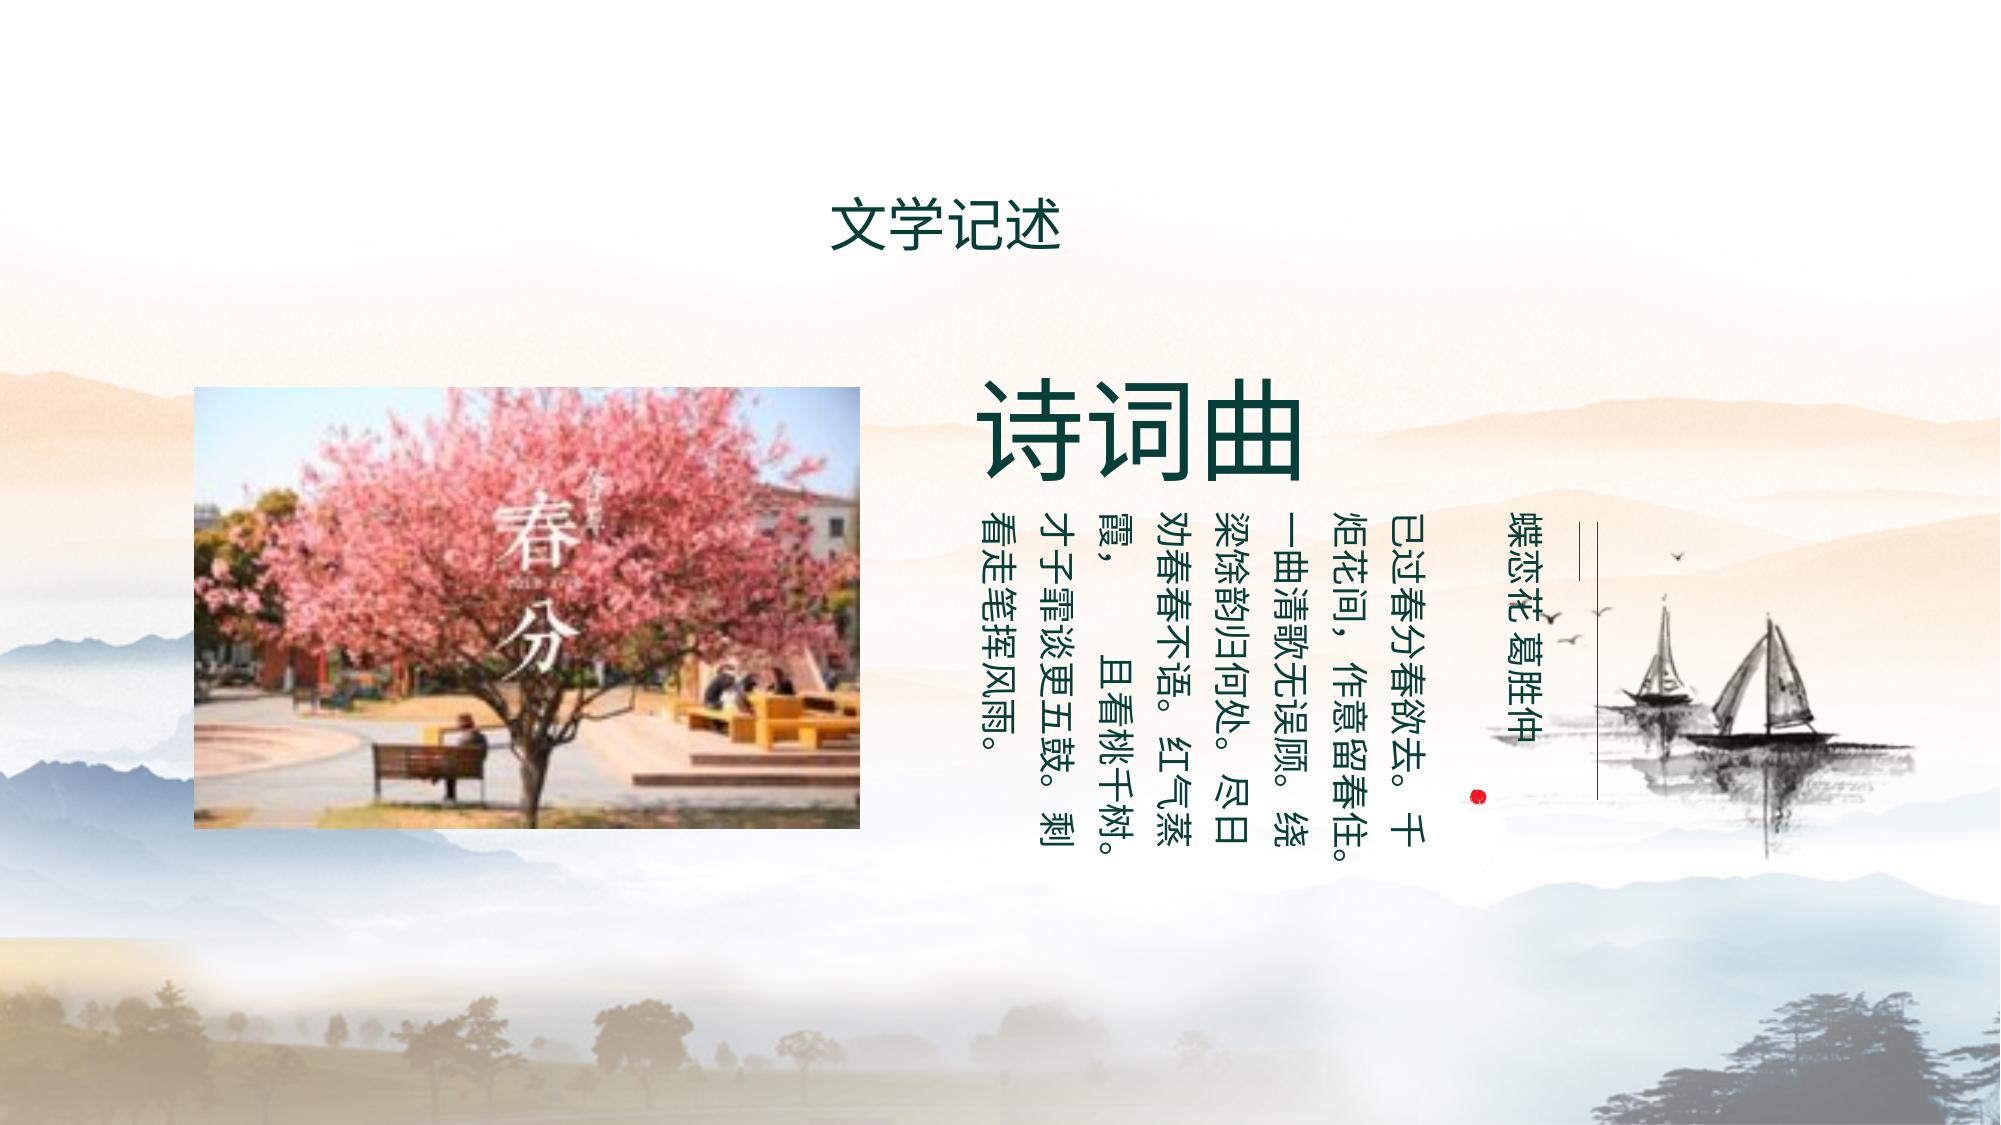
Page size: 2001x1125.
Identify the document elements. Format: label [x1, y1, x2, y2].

text_box [948, 352, 1598, 869]
picture [0, 0, 2000, 1125]
